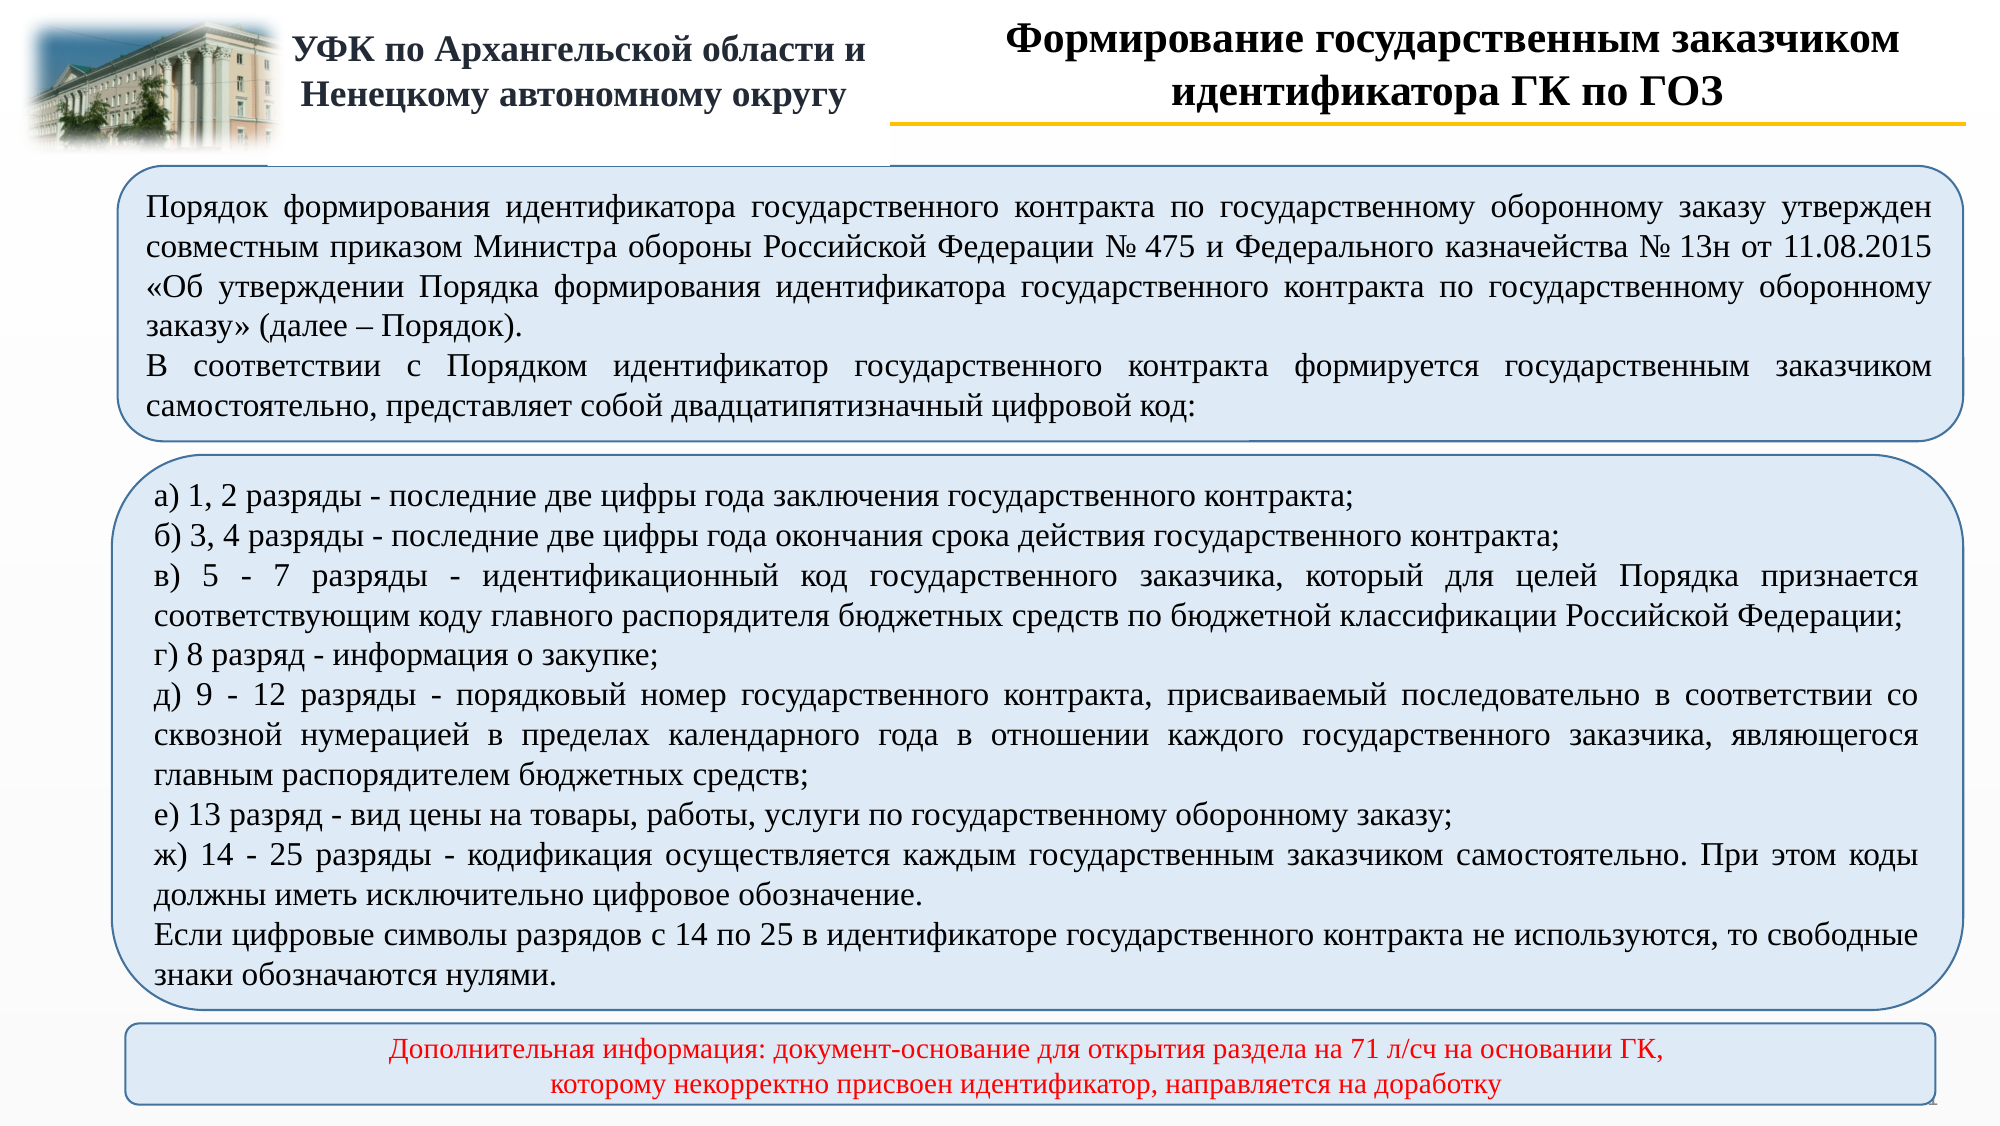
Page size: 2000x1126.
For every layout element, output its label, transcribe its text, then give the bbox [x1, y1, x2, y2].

text_box УФК по Архангельской области и Ненецкому автономному округу [267, 35, 890, 166]
text_box Дополнительная информация: документ-основание для открытия раздела на 71 л/сч на основании ГК, которому некорректно присвоен идентификатор, направляется на доработку [124, 1022, 1937, 1106]
slide_number 11 [1503, 1065, 1954, 1126]
text_box а) 1, 2 разряды - последние две цифры года заключения государственного контракта; б) 3, 4 разряды - последние две цифры года окончания срока действия государственного контракта; в) 5 - 7 разряды - идентификационный код государственного заказчика, который для целей Порядка признается соответствующим коду главного распорядителя бюджетных средств по бюджетной классификации Российской Федерации; г) 8 разряд - информация о закупке; д) 9 - 12 разряды - порядковый номер государственного контракта, присваиваемый последовательно в соответствии со сквозной нумерацией в пределах календарного года в отношении каждого государственного заказчика, являющегося главным распорядителем бюджетных средств; е) 13 разряд - вид цены на товары, работы, услуги по государственному оборонному заказу; ж) 14 - 25 разряды - кодификация осуществляется каждым государственным заказчиком самостоятельно. При этом коды должны иметь исключительно цифровое обозначение. Если цифровые символы разрядов с 14 по 25 в идентификаторе государственного контракта не используются, то свободные знаки обозначаются нулями. [110, 453, 1965, 1012]
text_box Формирование государственным заказчиком идентификатора ГК по ГОЗ [906, 0, 2000, 123]
picture [19, 12, 286, 156]
text_box Порядок формирования идентификатора государственного контракта по государственному оборонному заказу утвержден совместным приказом Министра обороны Российской Федерации № 475 и Федерального казначейства № 13н от 11.08.2015 «Об утверждении Порядка формирования идентификатора государственного контракта по государственному оборонному заказу» (далее – Порядок). В соответствии с Порядком идентификатор государственного контракта формируется государственным заказчиком самостоятельно, представляет собой двадцатипятизначный цифровой код: [116, 164, 1965, 443]
